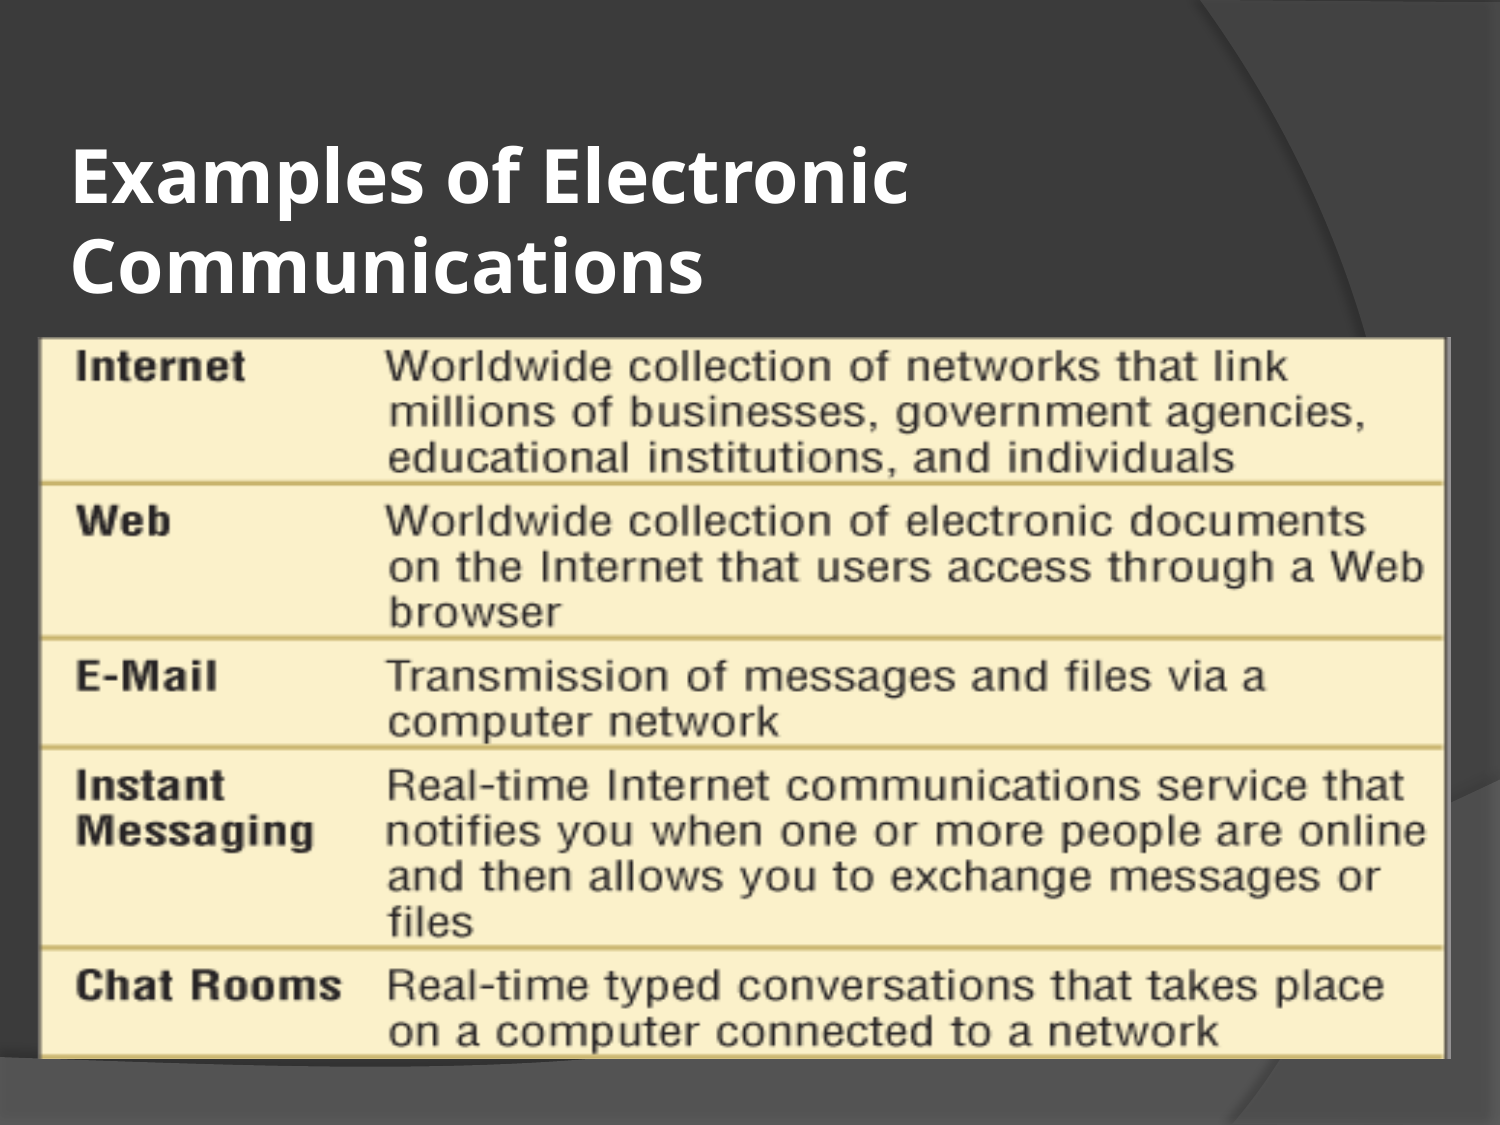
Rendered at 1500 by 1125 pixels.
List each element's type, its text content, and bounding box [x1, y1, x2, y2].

picture [37, 337, 1463, 1059]
title Examples of Electronic Communications [62, 125, 1438, 313]
